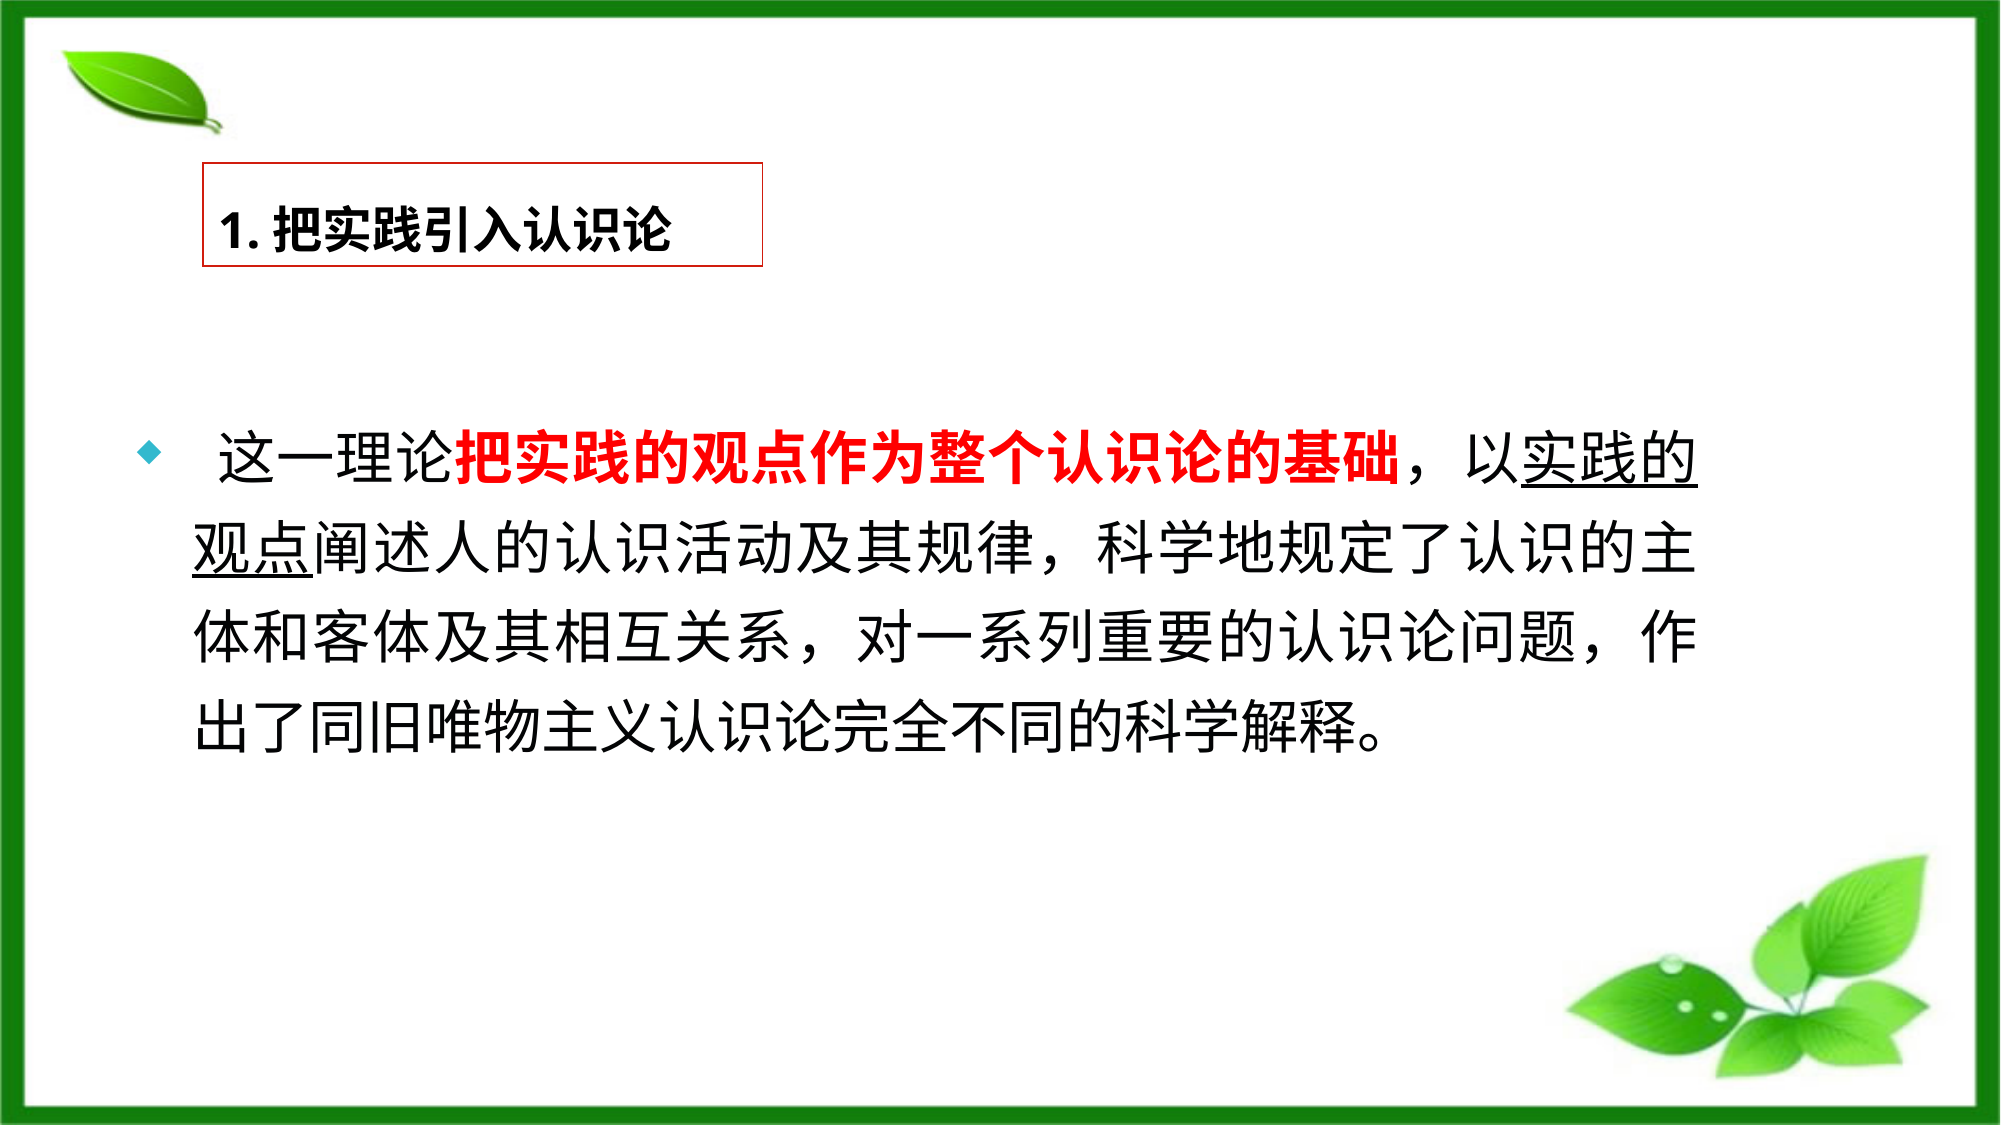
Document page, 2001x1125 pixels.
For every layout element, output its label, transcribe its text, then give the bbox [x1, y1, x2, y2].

text_box 1.把实践引入认识论 [203, 162, 763, 267]
text_box 这一理论把实践的观点作为整个认识论的基础，以实践的观点阐述人的认识活动及其规律，科学地规定了认识的主体和客体及其相互关系，对一系列重要的认识论问题，作出了同旧唯物主义认识论完全不同的科学解释。 [119, 394, 1713, 768]
picture [0, 0, 2001, 1125]
